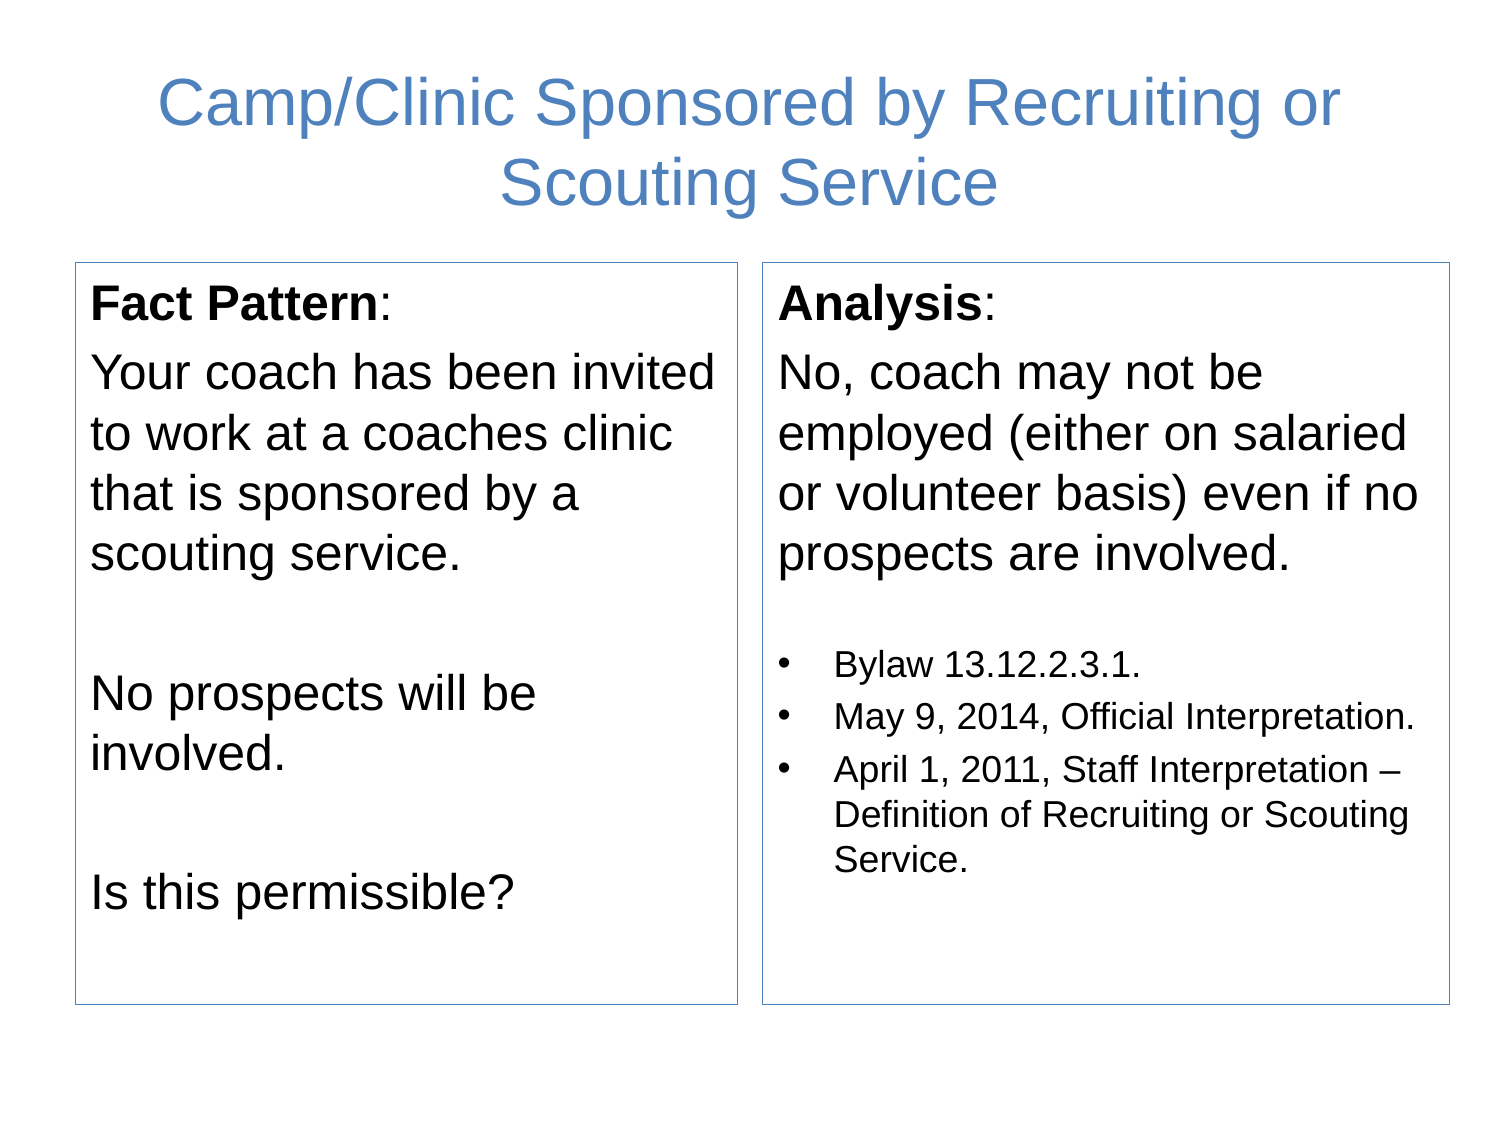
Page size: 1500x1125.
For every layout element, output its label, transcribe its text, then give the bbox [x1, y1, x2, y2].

list Fact Pattern: Your coach has been invited to work at a coaches clinic that is sponsored by a scouting service. No prospects will be involved. Is this permissible? [75, 262, 738, 1005]
list Analysis: No, coach may not be employed (either on salaried or volunteer basis) even if no prospects are involved. Bylaw 13.12.2.3.1. May 9, 2014, Official Interpretation. April 1, 2011, Staff Interpretation – Definition of Recruiting or Scouting Service. [762, 262, 1450, 1005]
title Camp/Clinic Sponsored by Recruiting or Scouting Service [75, 45, 1425, 233]
